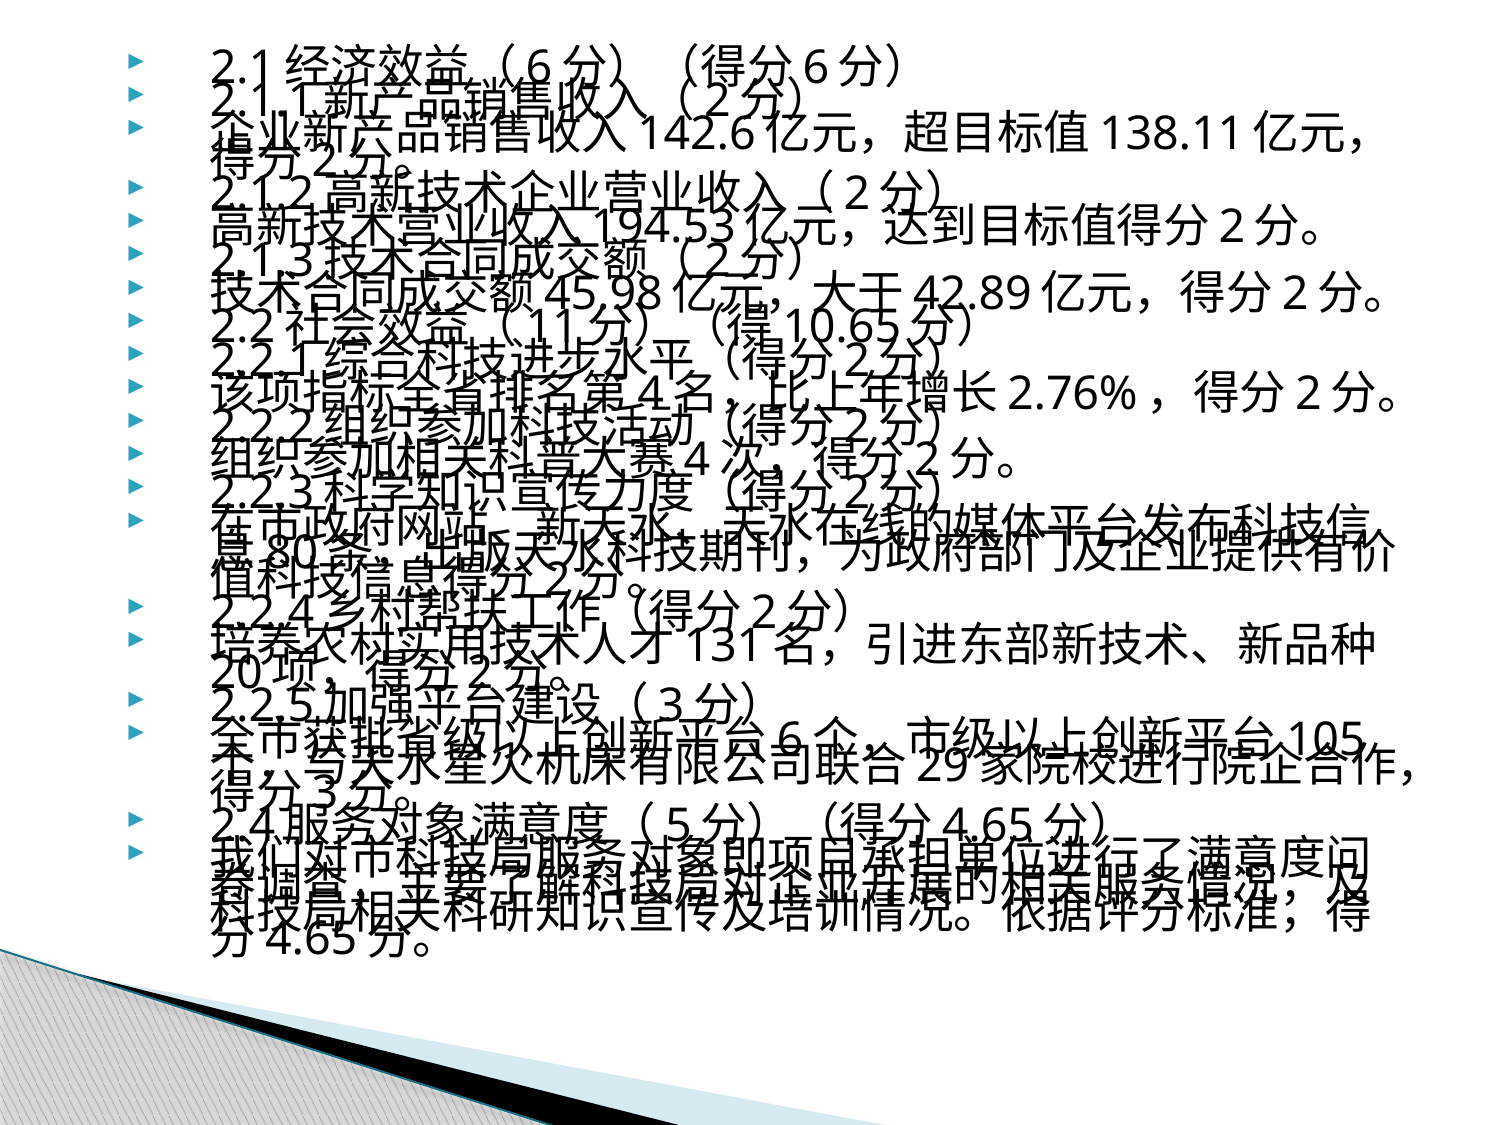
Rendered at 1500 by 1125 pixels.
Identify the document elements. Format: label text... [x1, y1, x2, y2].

list 2.1经济效益（6分）（得分6分） 2.1.1新产品销售收入（2分） 企业新产品销售收入142.6亿元，超目标值138.11亿元，得分2分。 2.1.2高新技术企业营业收入（2分） 高新技术营业收入194.53亿元，达到目标值得分2分。 2.1.3技术合同成交额（2分） 技术合同成交额45.98亿元，大于42.89亿元，得分2分。 2.2社会效益（11分）（得10.65分） 2.2.1综合科技进步水平（得分2分） 该项指标全省排名第4名，比上年增长2.76%，得分2分。 2.2.2组织参加科技活动（得分2分） 组织参加相关科普大赛4次，得分2分。 2.2.3科学知识宣传力度（得分2分） 在市政府网站、新天水、天水在线的媒体平台发布科技信息80条，出版天水科技期刊，为政府部门及企业提供有价值科技信息得分2分。 2.2.4乡村帮扶工作（得分2分） 培养农村实用技术人才131名，引进东部新技术、新品种20项，得分2分。 2.2.5加强平台建设（3分） 全市获批省级以上创新平台6个，市级以上创新平台105个，与天水星火机床有限公司联合29家院校进行院企合作，得分3分。 2.4服务对象满意度（5分）（得分4.65分） 我们对市科技局服务对象即项目承担单位进行了满意度问卷调查，主要了解科技局对企业开展的相关服务情况，及科技局相关科研知识宣传及培训情况。依据评分标准，得分4.65分。 [75, 58, 1425, 986]
